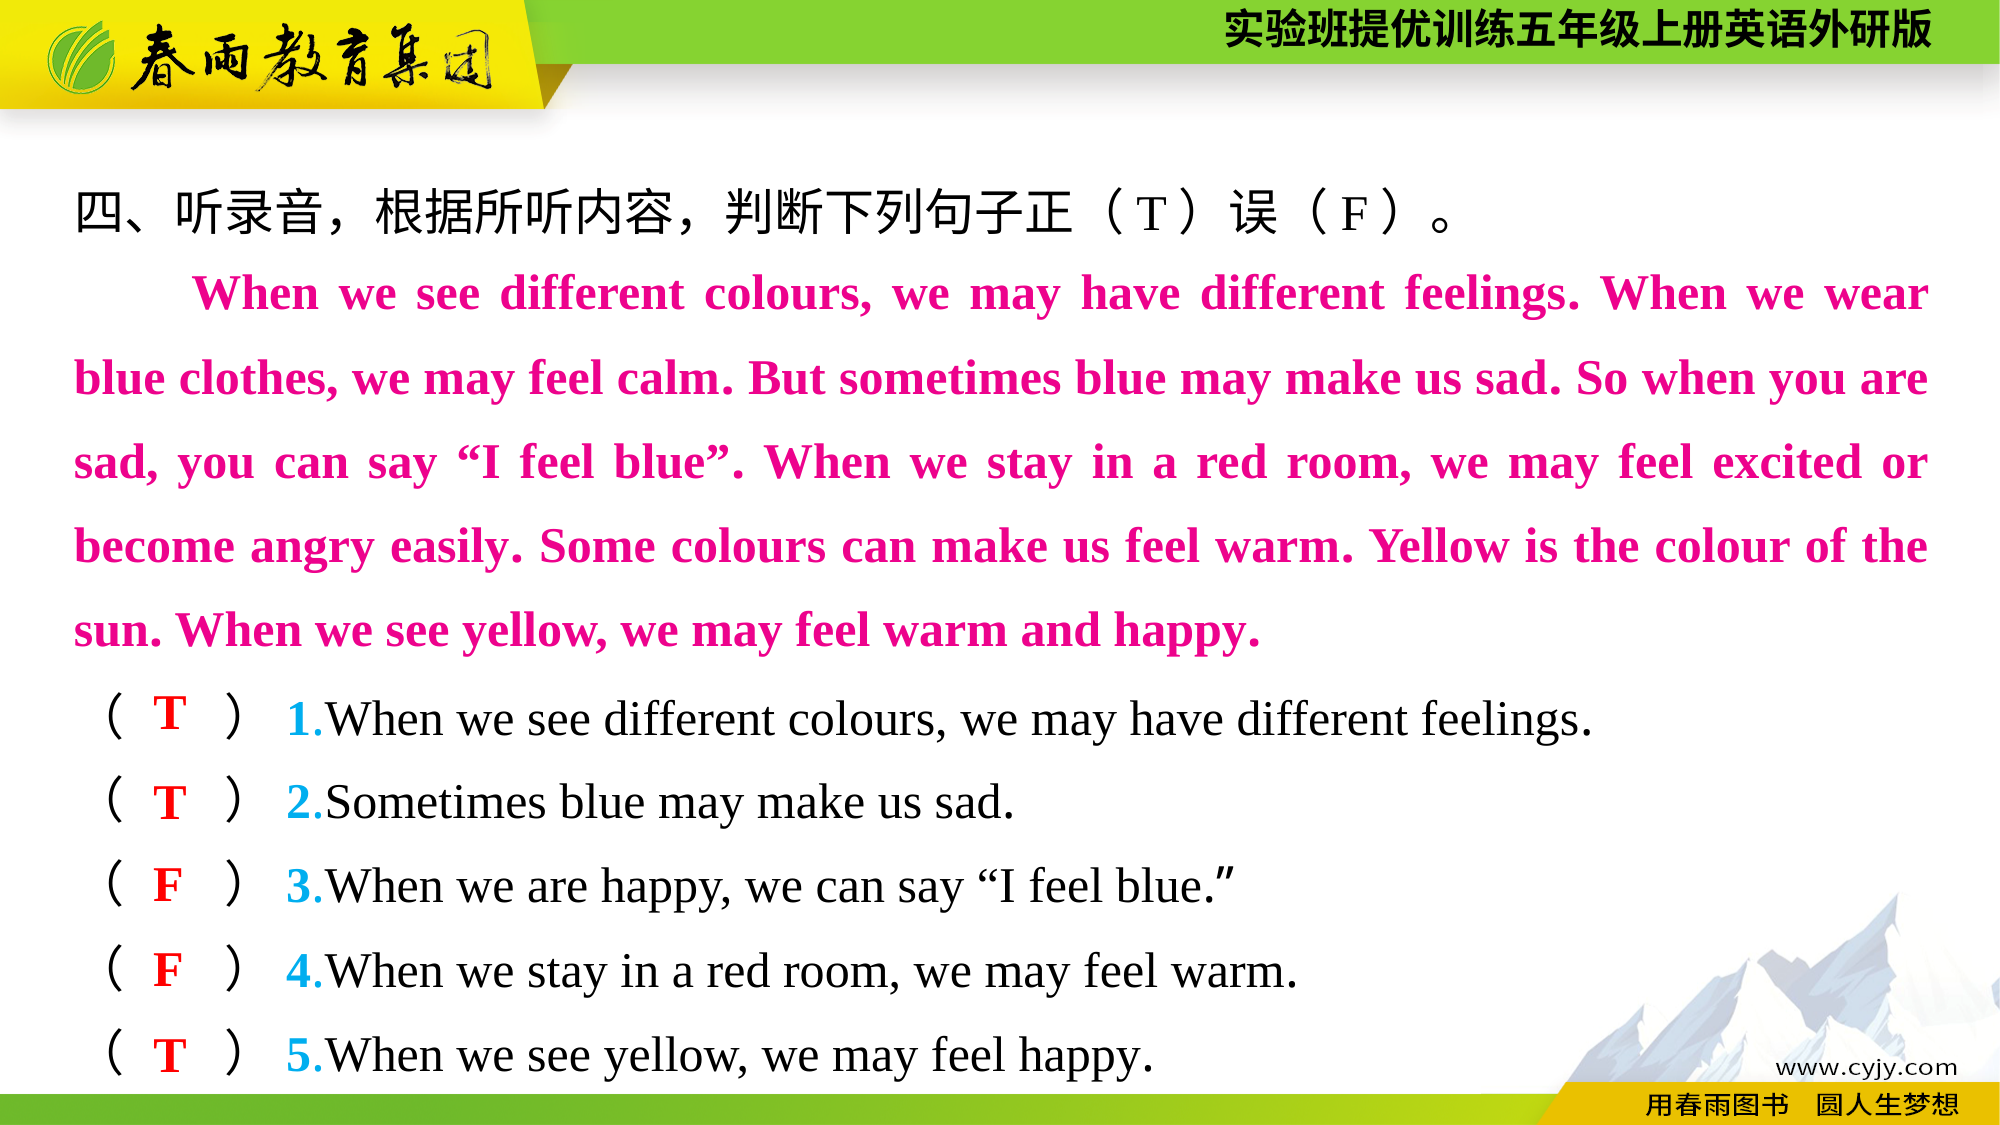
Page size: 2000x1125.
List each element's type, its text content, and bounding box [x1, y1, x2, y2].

text_box T [138, 990, 202, 1090]
text_box T [138, 738, 202, 837]
list 四、听录音，根据所听内容，判断下列句子正（T）误（F）。 [59, 149, 1944, 228]
text_box When we see different colours, we may have different feelings. When we wear blue clothes, we may feel calm. But sometimes blue may make us sad. So when you are sad, you can say “I feel blue”. When we stay in a red room, we may feel excited or become angry easily. Some colours can make us feel warm. Yellow is the colour of the sun. When we see yellow, we may feel warm and happy. [59, 228, 1944, 664]
text_box T [138, 664, 202, 738]
text_box F [138, 905, 199, 990]
text_box （ ）1.When we see different colours, we may have different feelings. （ ）2.Sometimes blue may make us sad. （ ）3.When we are happy, we can say “I feel blue.” （ ）4.When we stay in a red room, we may feel warm. （ ）5.When we see yellow, we may feel happy. [59, 664, 138, 1089]
text_box F [138, 819, 199, 905]
text_box （ ）1.When we see different colours, we may have different feelings. （ ）2.Sometimes blue may make us sad. （ ）3.When we are happy, we can say “I feel blue.” （ ）4.When we stay in a red room, we may feel warm. （ ）5.When we see yellow, we may feel happy. [199, 664, 1944, 1089]
picture [0, 0, 2000, 1125]
